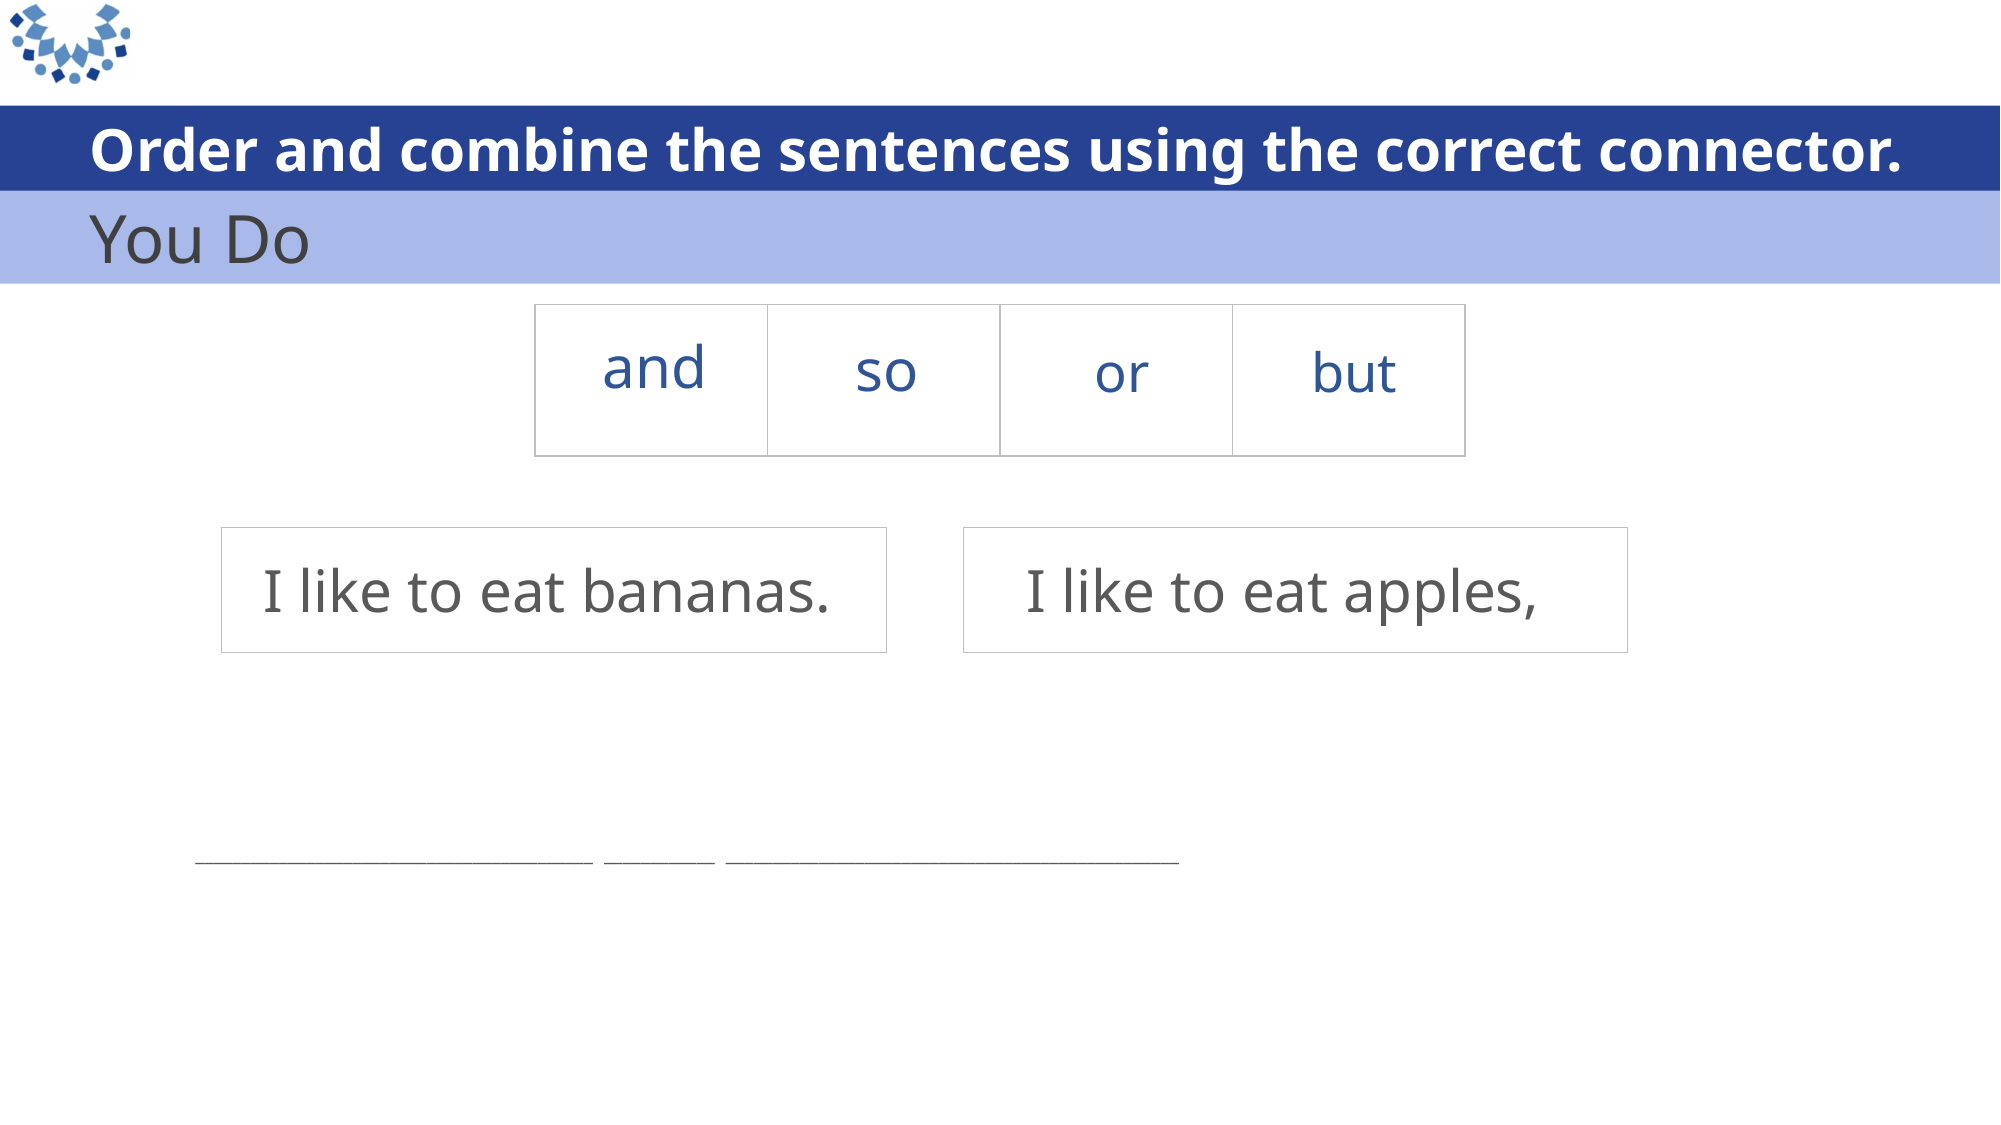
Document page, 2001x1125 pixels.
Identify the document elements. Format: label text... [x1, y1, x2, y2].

table_header [1001, 305, 1232, 455]
text_box You Do [0, 191, 2000, 284]
text_box Order and combine the sentences using the correct connector. [0, 105, 2000, 191]
text_box or [1080, 330, 1166, 411]
text_box and [587, 322, 722, 408]
text_box [963, 527, 1628, 653]
text_box so [840, 325, 934, 411]
text_box I like to eat apples, [1011, 547, 1555, 632]
text_box [221, 527, 887, 653]
text_box ___________________________________________ ____________ _________________________________________________ [180, 832, 1863, 958]
text_box I like to eat bananas. [249, 547, 861, 632]
table_header [768, 305, 999, 455]
table_header [536, 305, 767, 455]
picture [1, 3, 130, 84]
table_header [1233, 305, 1464, 455]
text_box but [1296, 330, 1413, 411]
